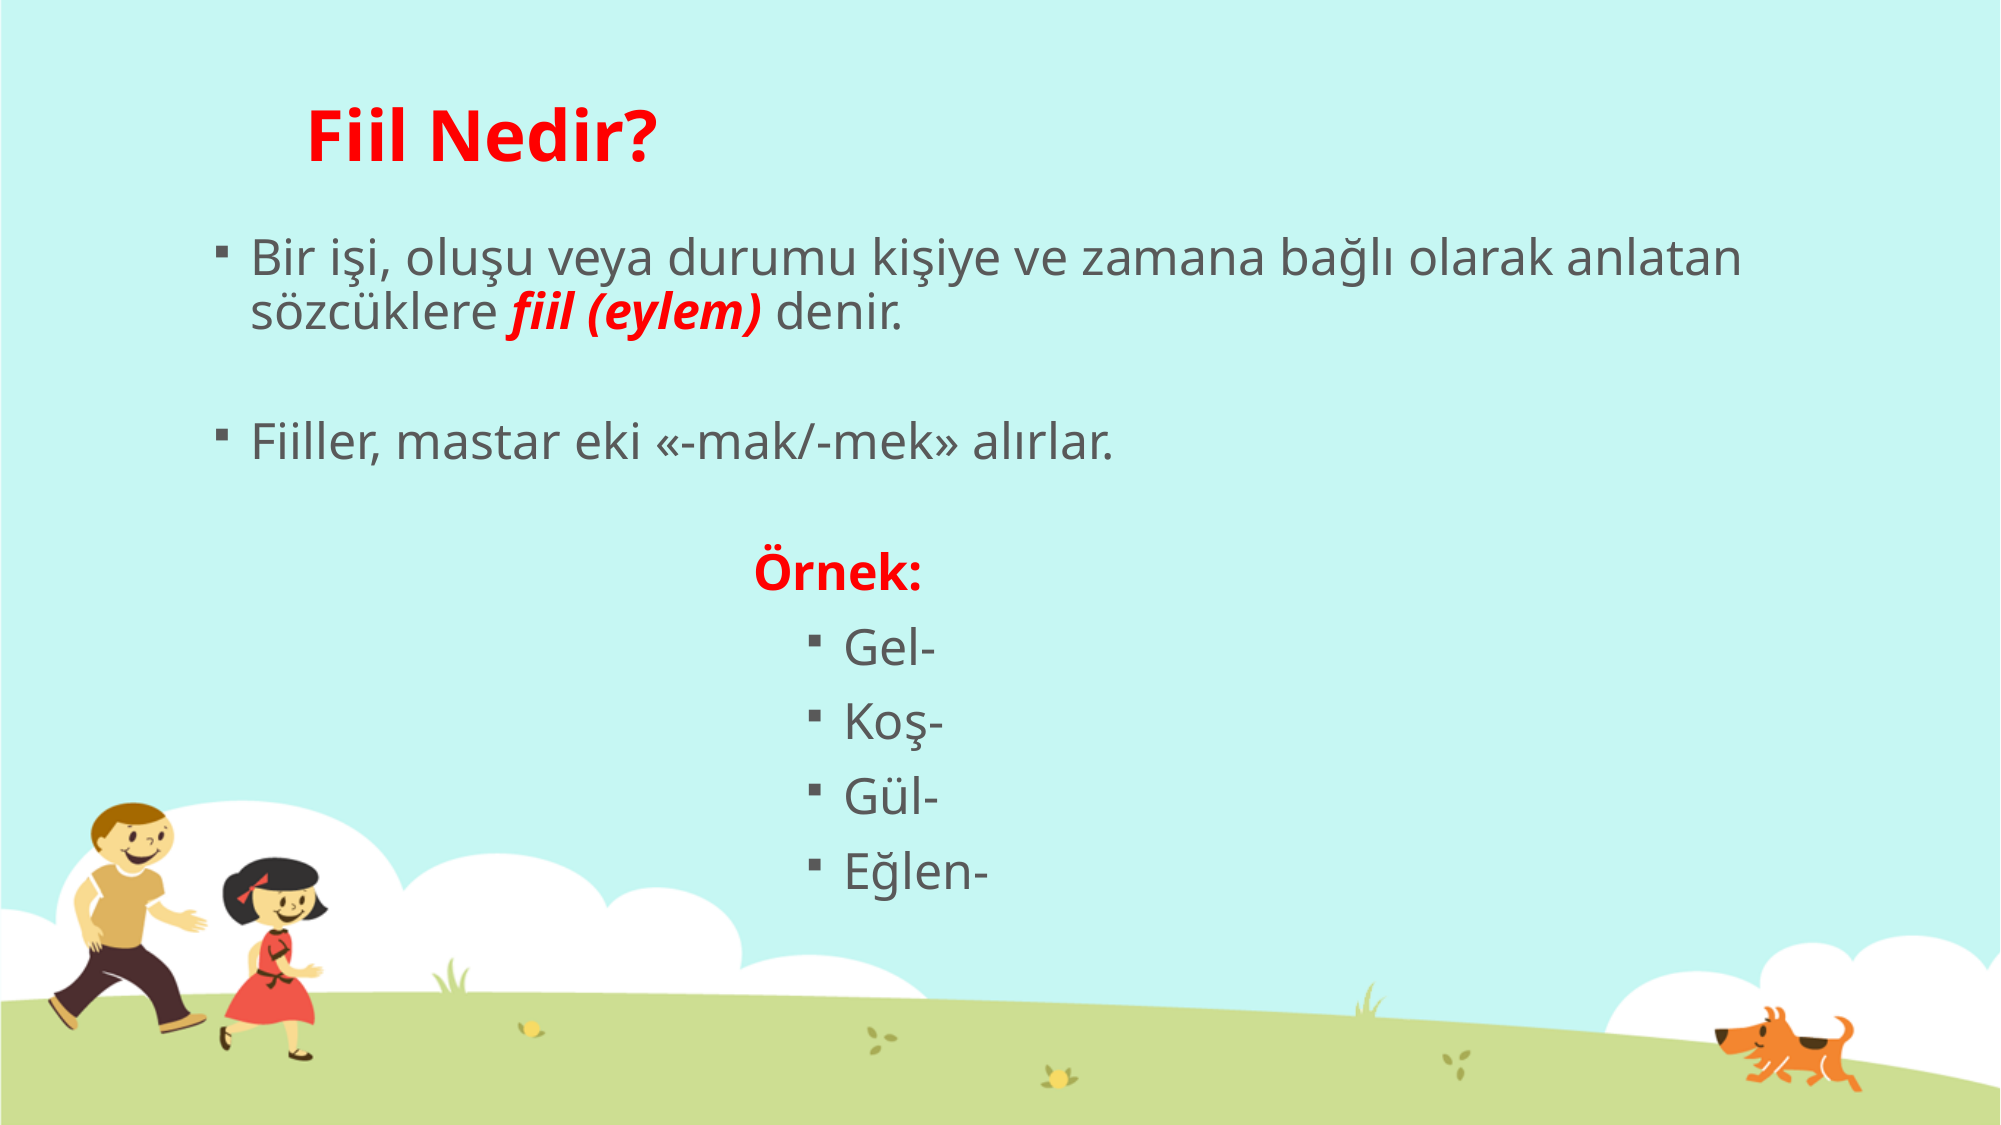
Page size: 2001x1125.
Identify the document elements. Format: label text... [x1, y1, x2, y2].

text_box Fiiller, mastar eki «-mak/-mek» alırlar. [190, 408, 1848, 553]
title Fiil Nedir? [290, 67, 1829, 185]
picture [0, 0, 2001, 1125]
text_box Örnek: Gel- Koş- Gül- Eğlen- [730, 539, 1350, 981]
list Bir işi, oluşu veya durumu kişiye ve zamana bağlı olarak anlatan sözcüklere fiil (eylem) denir. [190, 224, 1849, 369]
